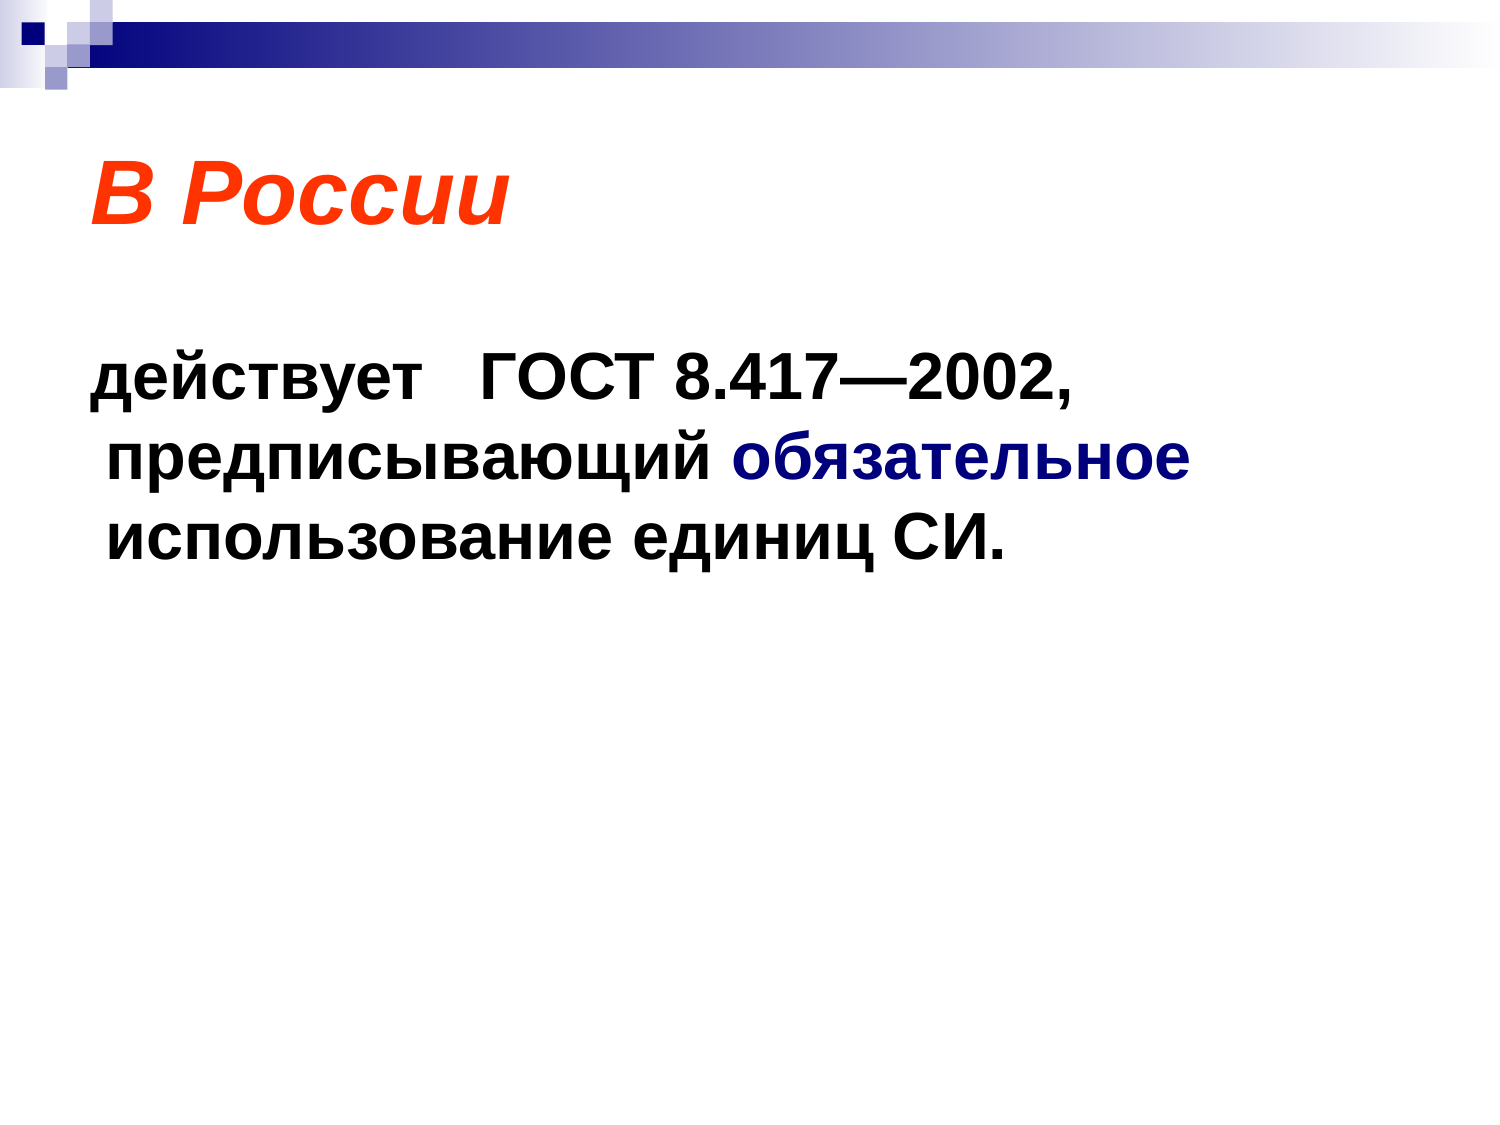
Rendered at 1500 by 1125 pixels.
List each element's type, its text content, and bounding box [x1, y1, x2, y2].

title В России [75, 75, 1425, 300]
list действует ГОСТ 8.417—2002, предписывающий обязательное использование единиц СИ. [75, 324, 1425, 1083]
